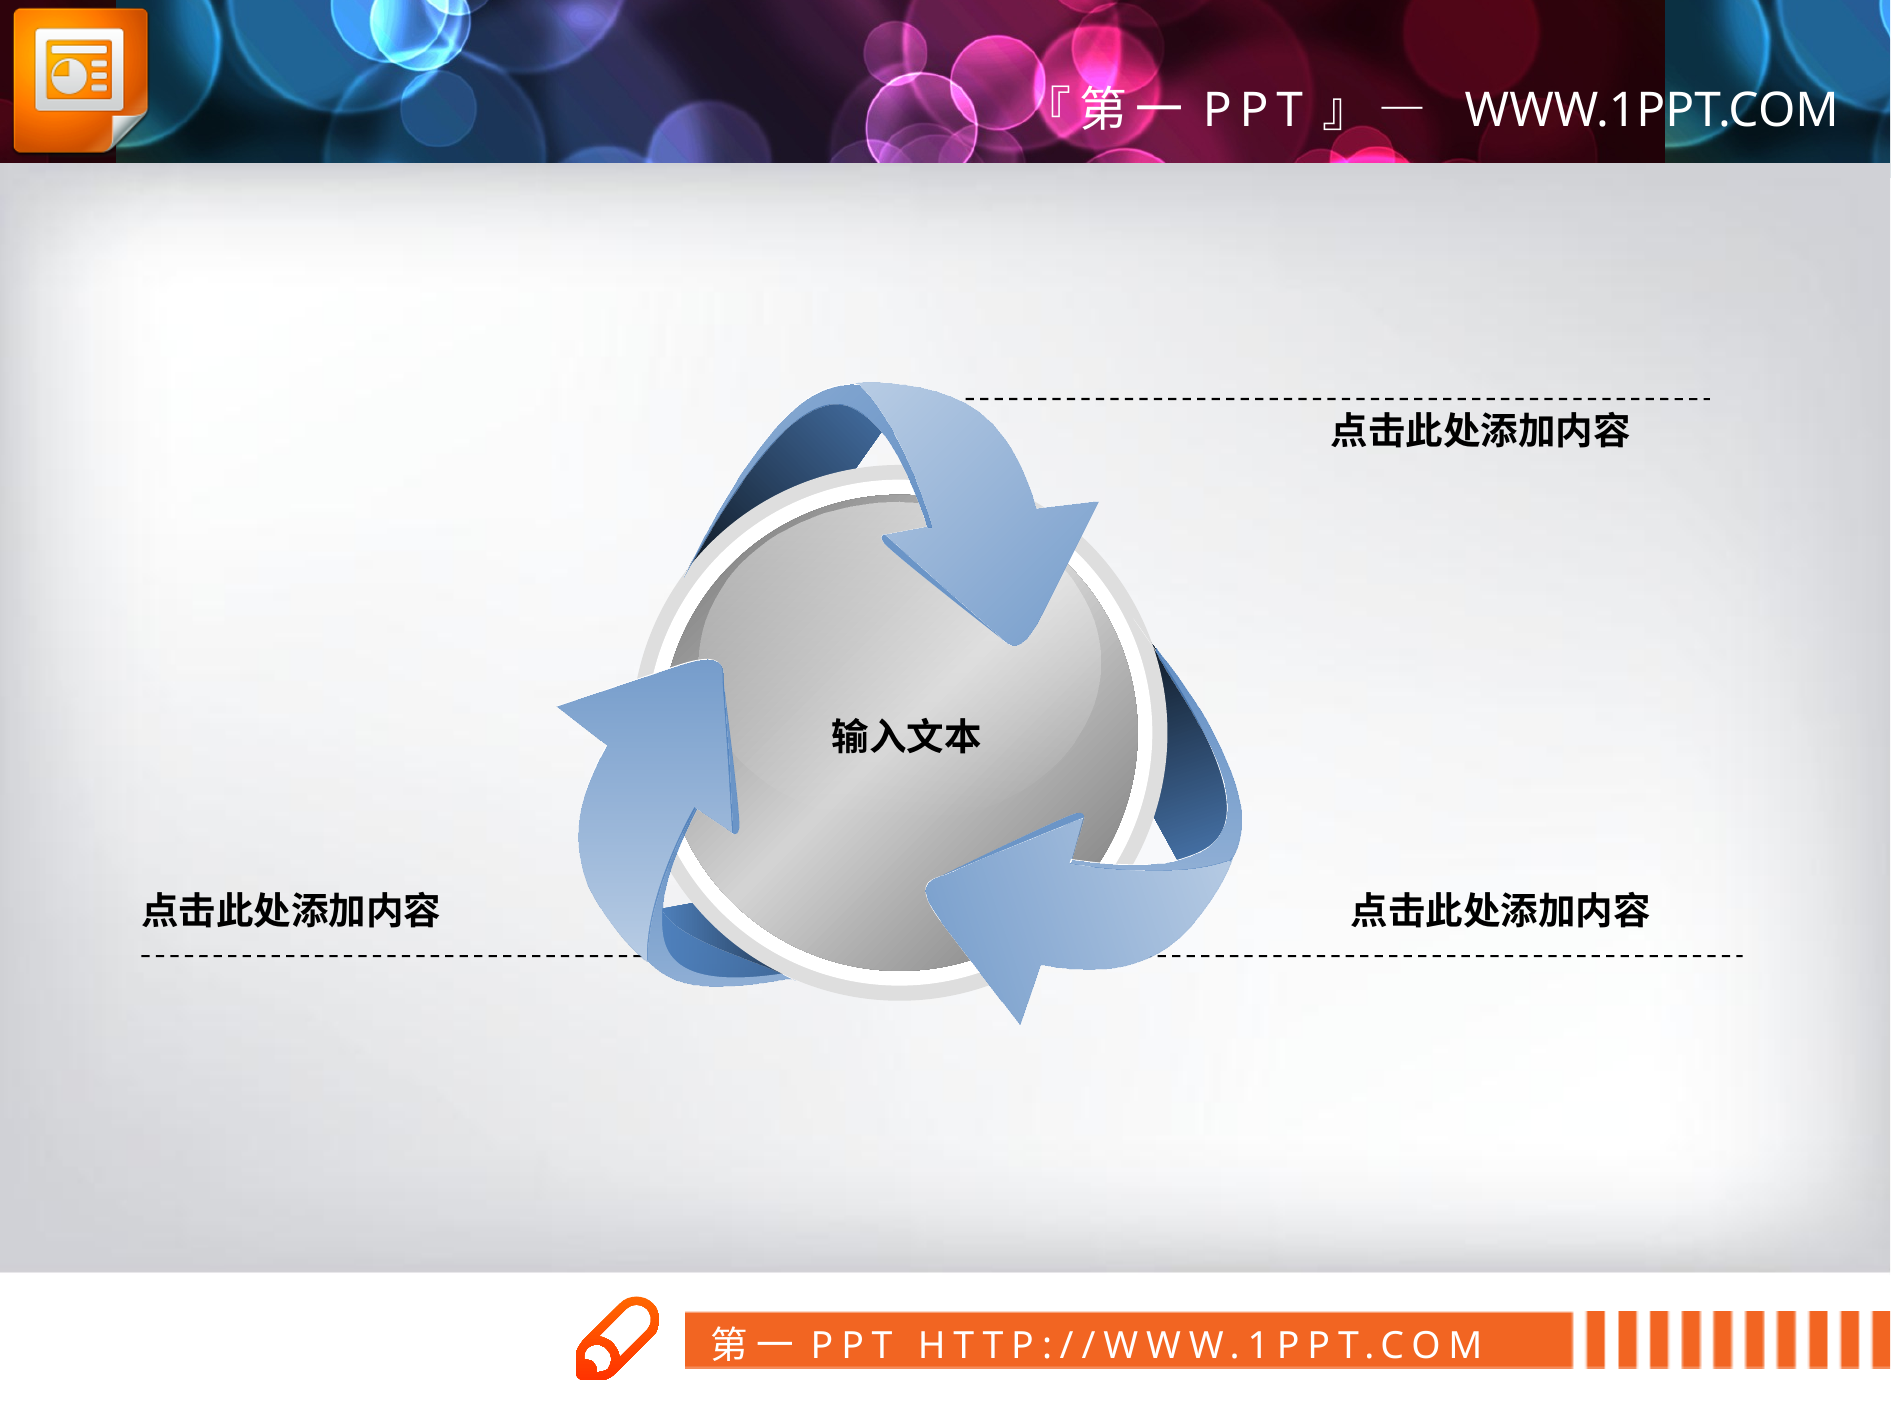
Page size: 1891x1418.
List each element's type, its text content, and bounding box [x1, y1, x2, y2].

text_box 点击此处添加内容 [122, 855, 551, 1010]
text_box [556, 336, 1302, 1021]
text_box 点击此处添加内容 [1331, 855, 1772, 1010]
picture [0, 0, 1891, 1275]
text_box 点击此处添加内容 [1311, 375, 1752, 530]
picture [685, 1311, 1891, 1369]
